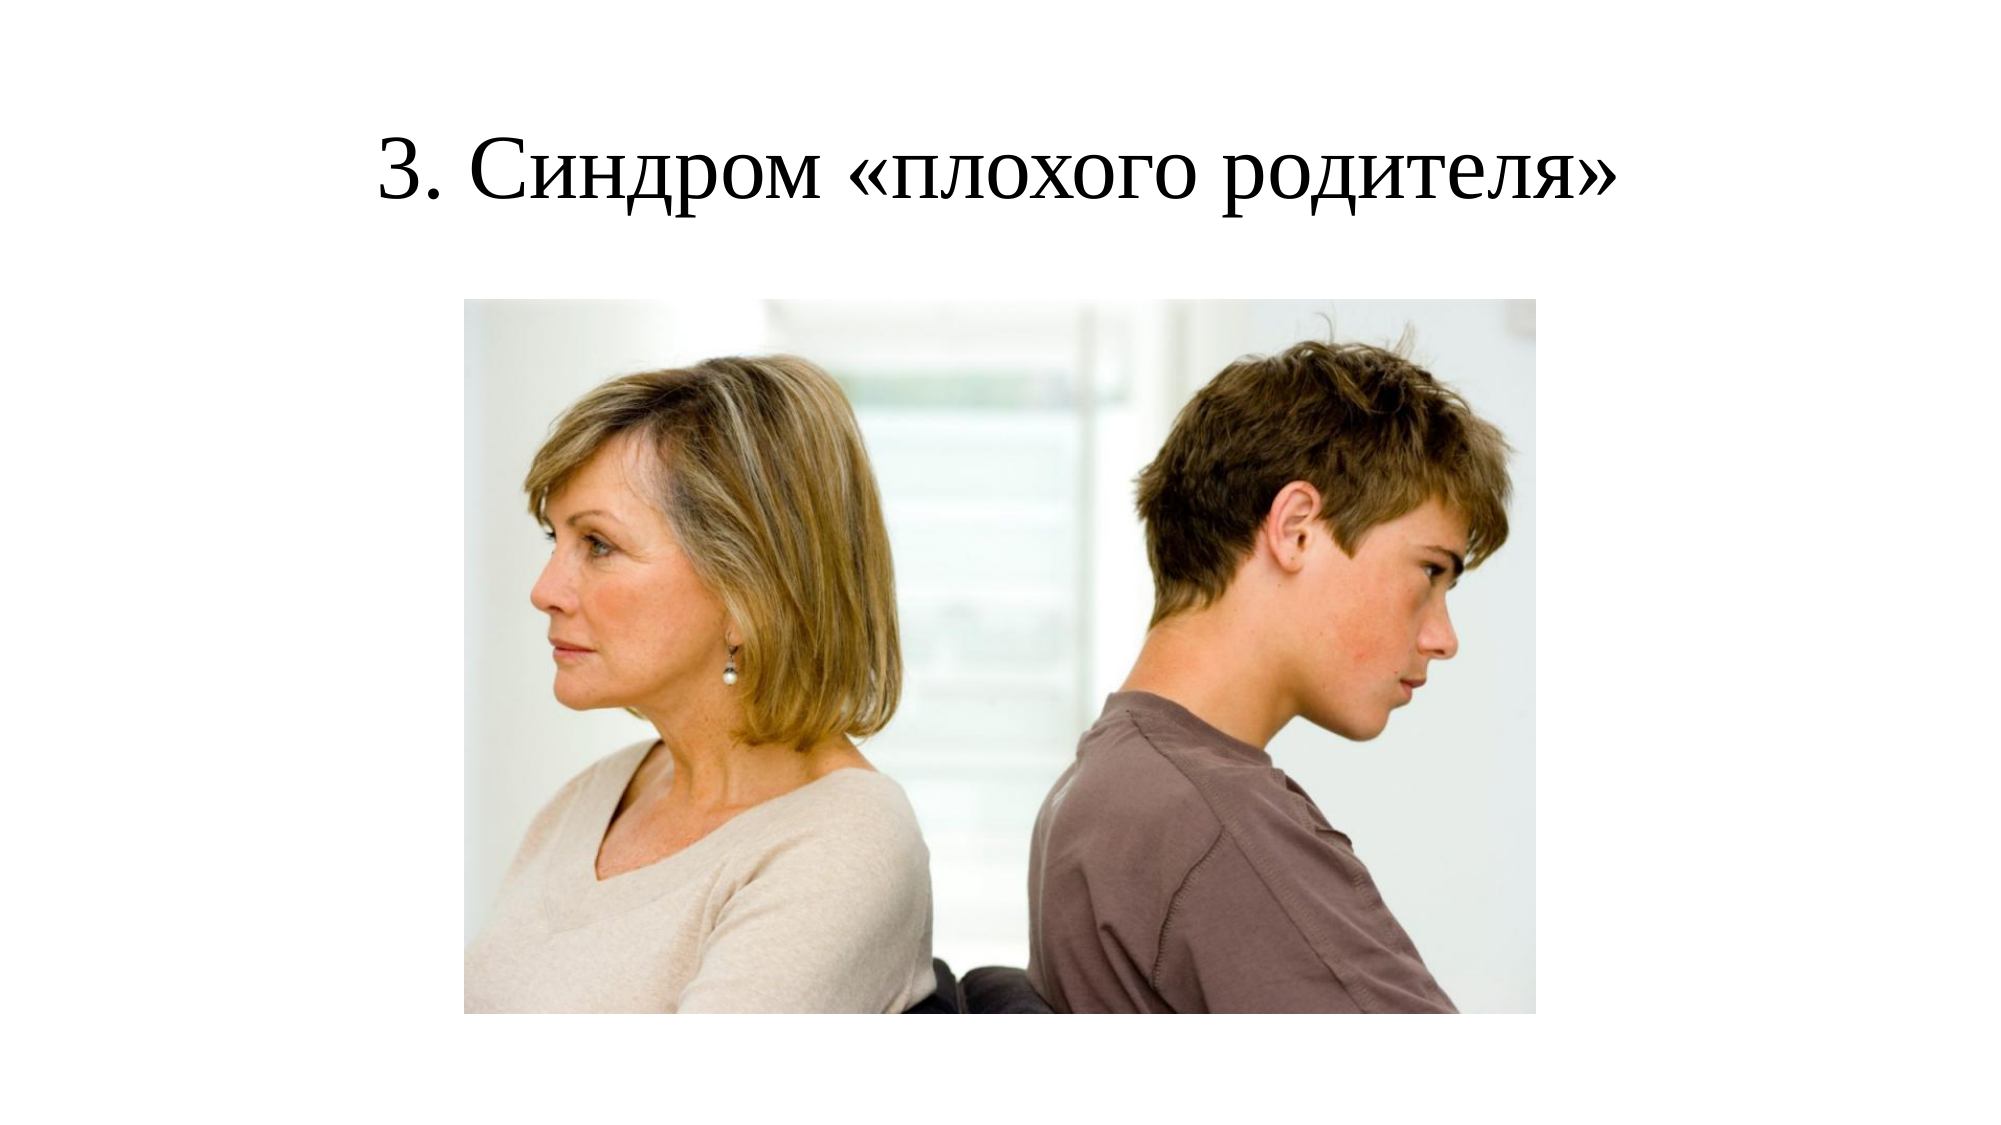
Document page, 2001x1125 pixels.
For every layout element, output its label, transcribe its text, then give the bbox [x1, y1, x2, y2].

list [464, 299, 1536, 1014]
title 3. Синдром «плохого родителя» [137, 59, 1863, 278]
